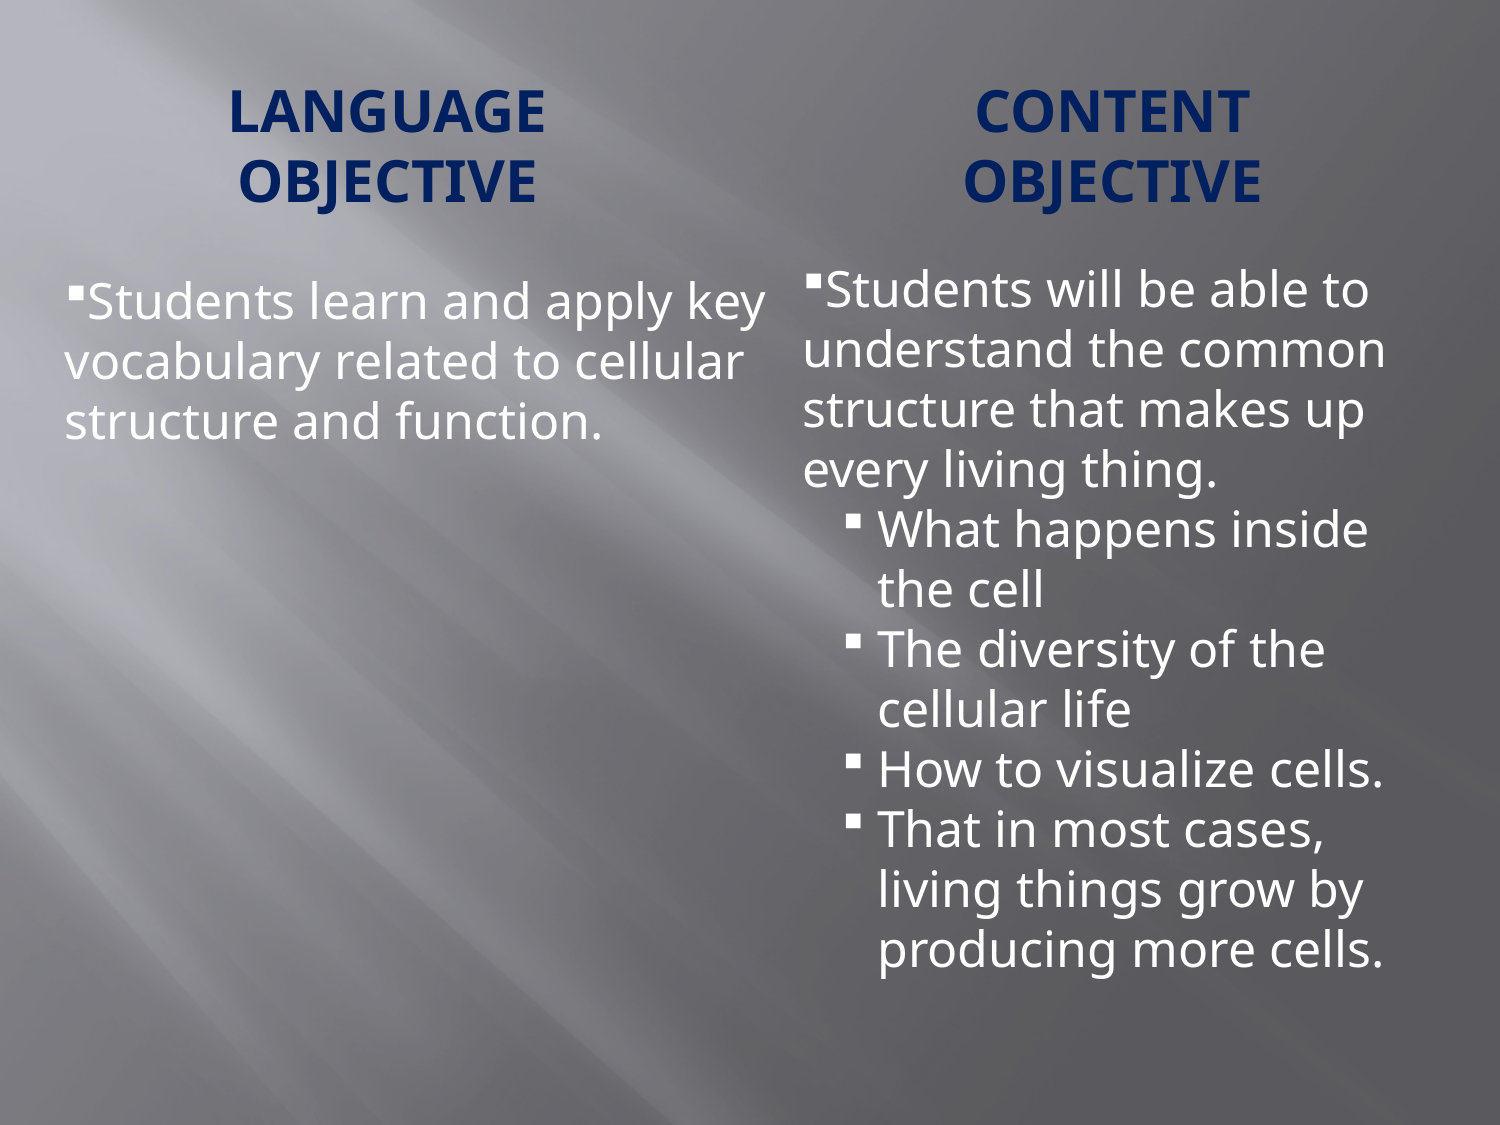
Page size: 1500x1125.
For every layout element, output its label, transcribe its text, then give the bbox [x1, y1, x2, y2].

text_box Students will be able to understand the common structure that makes up every living thing. What happens inside the cell The diversity of the cellular life How to visualize cells. That in most cases, living things grow by producing more cells. [787, 249, 1463, 985]
title LANGUAGE OBJECTIVE [75, 50, 700, 238]
text_box Students learn and apply key vocabulary related to cellular structure and function. [49, 262, 787, 458]
text_box CONTENT OBJECTIVE [800, 50, 1425, 238]
